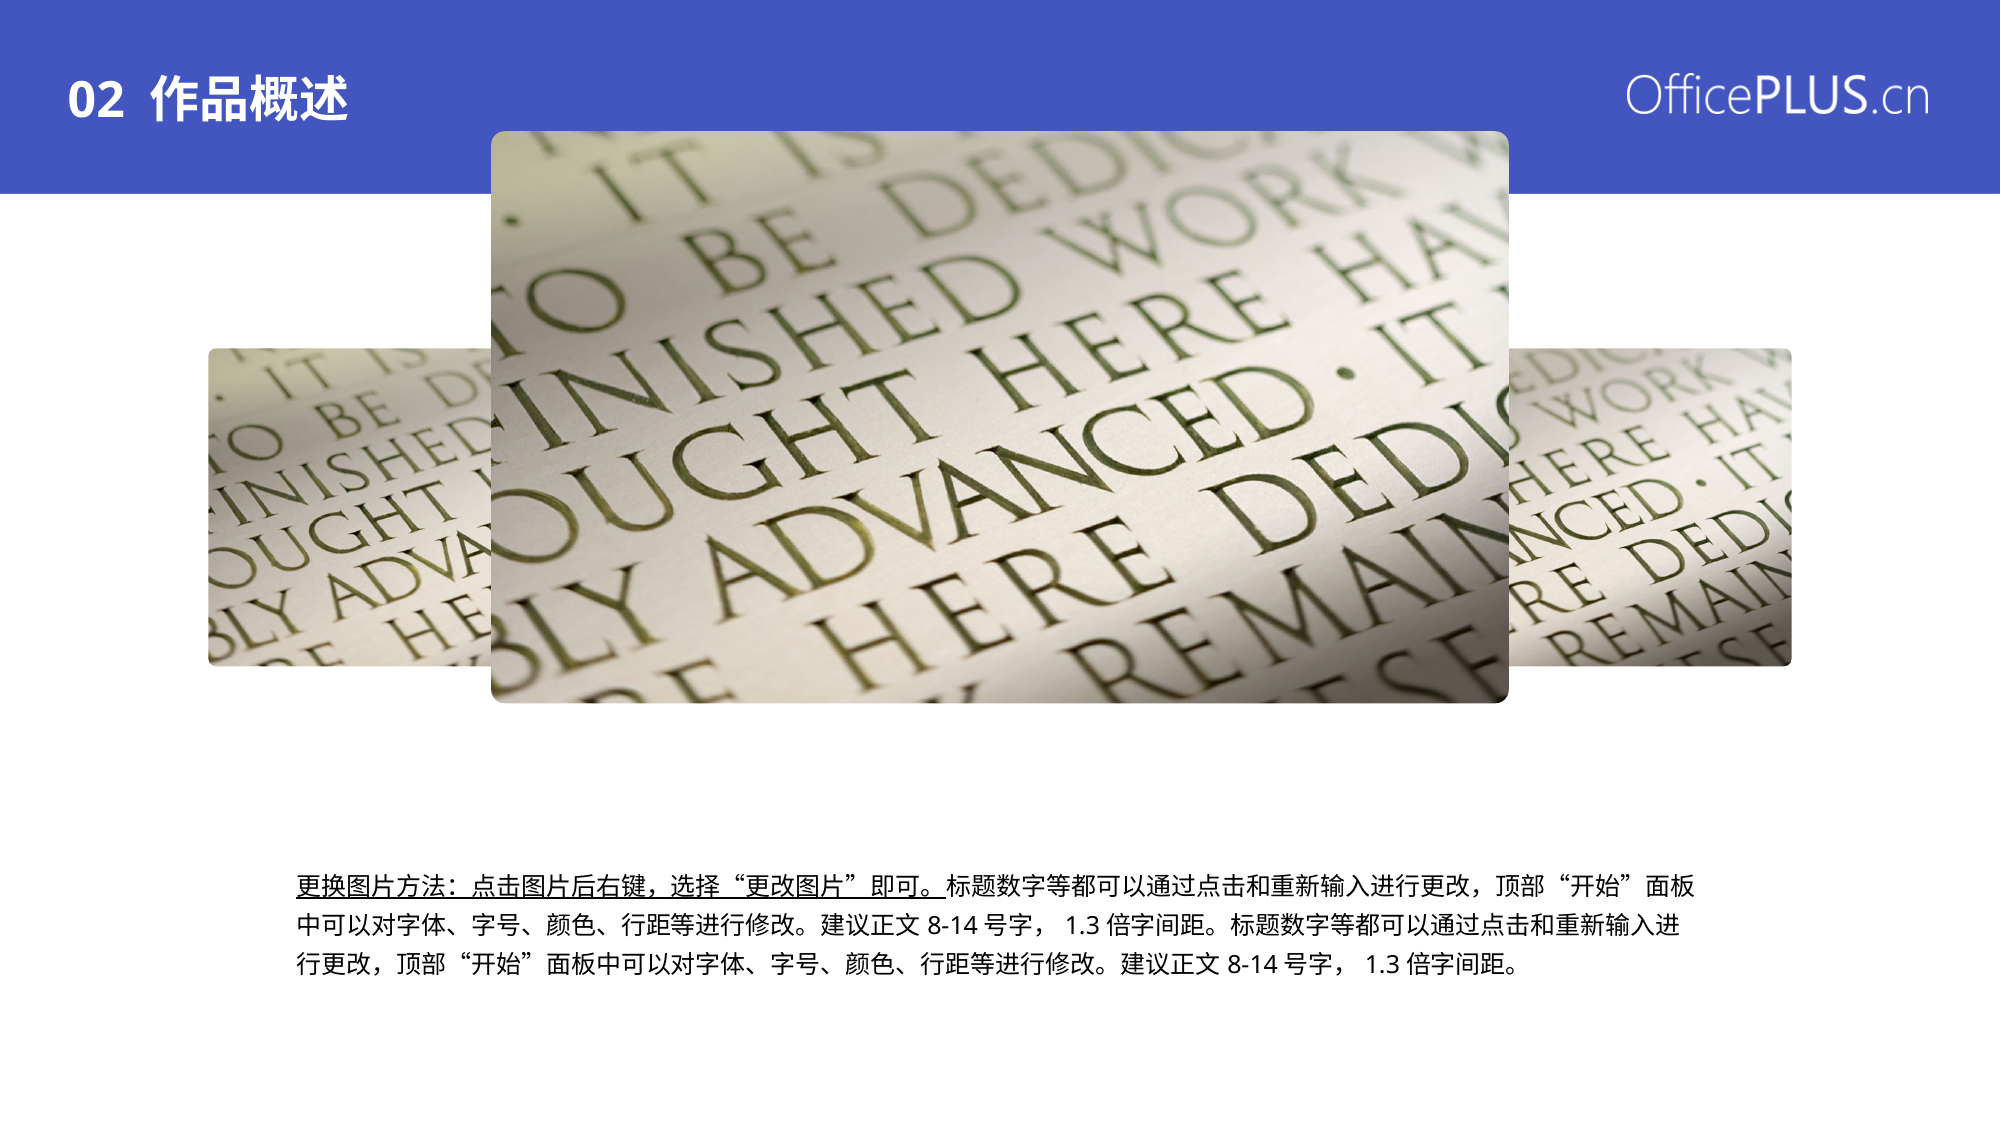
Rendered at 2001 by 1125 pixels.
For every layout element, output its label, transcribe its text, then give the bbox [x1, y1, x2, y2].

text_box 更换图片方法：点击图片后右键，选择“更改图片”即可。标题数字等都可以通过点击和重新输入进行更改，顶部“开始”面板中可以对字体、字号、颜色、行距等进行修改。建议正文8-14号字，1.3倍字间距。标题数字等都可以通过点击和重新输入进行更改，顶部“开始”面板中可以对字体、字号、颜色、行距等进行修改。建议正文8-14号字，1.3倍字间距。 [281, 854, 1719, 986]
picture [1627, 73, 1928, 114]
picture [208, 131, 1792, 704]
list 02 作品概述 [52, 41, 924, 162]
